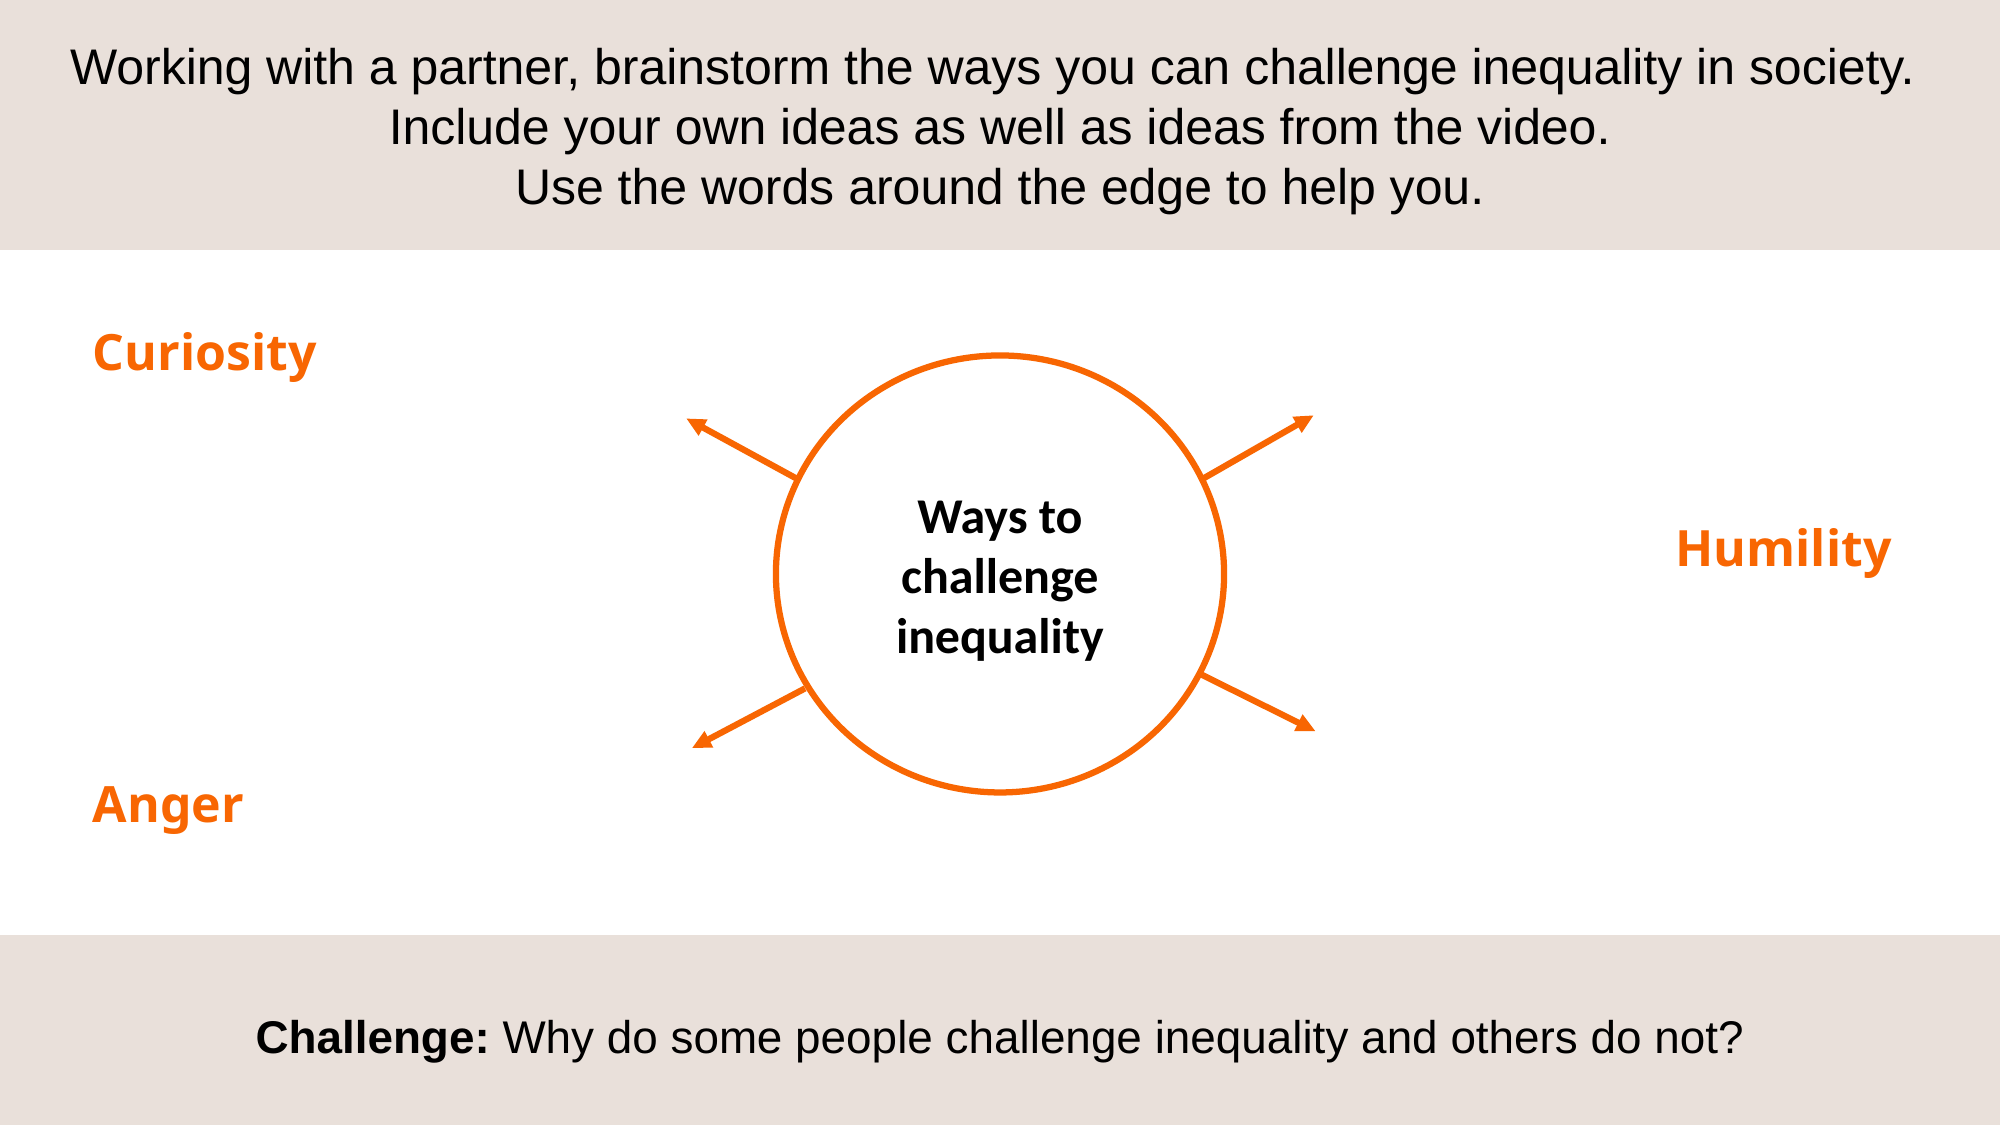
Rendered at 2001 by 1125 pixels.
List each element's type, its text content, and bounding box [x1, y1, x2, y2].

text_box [692, 688, 805, 749]
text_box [686, 418, 800, 480]
text_box [0, 935, 2000, 940]
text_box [1200, 415, 1314, 481]
text_box Challenge: Why do some people challenge inequality and others do not? [0, 940, 2000, 1125]
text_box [1198, 673, 1316, 732]
text_box Ways to challenge inequality [774, 354, 1226, 794]
text_box Curiosity [78, 312, 375, 448]
text_box Anger [78, 765, 375, 901]
text_box Humility [1661, 508, 1958, 644]
text_box Working with a partner, brainstorm the ways you can challenge inequality in society. Include your own ideas as well as ideas from the video. Use the words around the edge to help you. [0, 0, 2000, 250]
